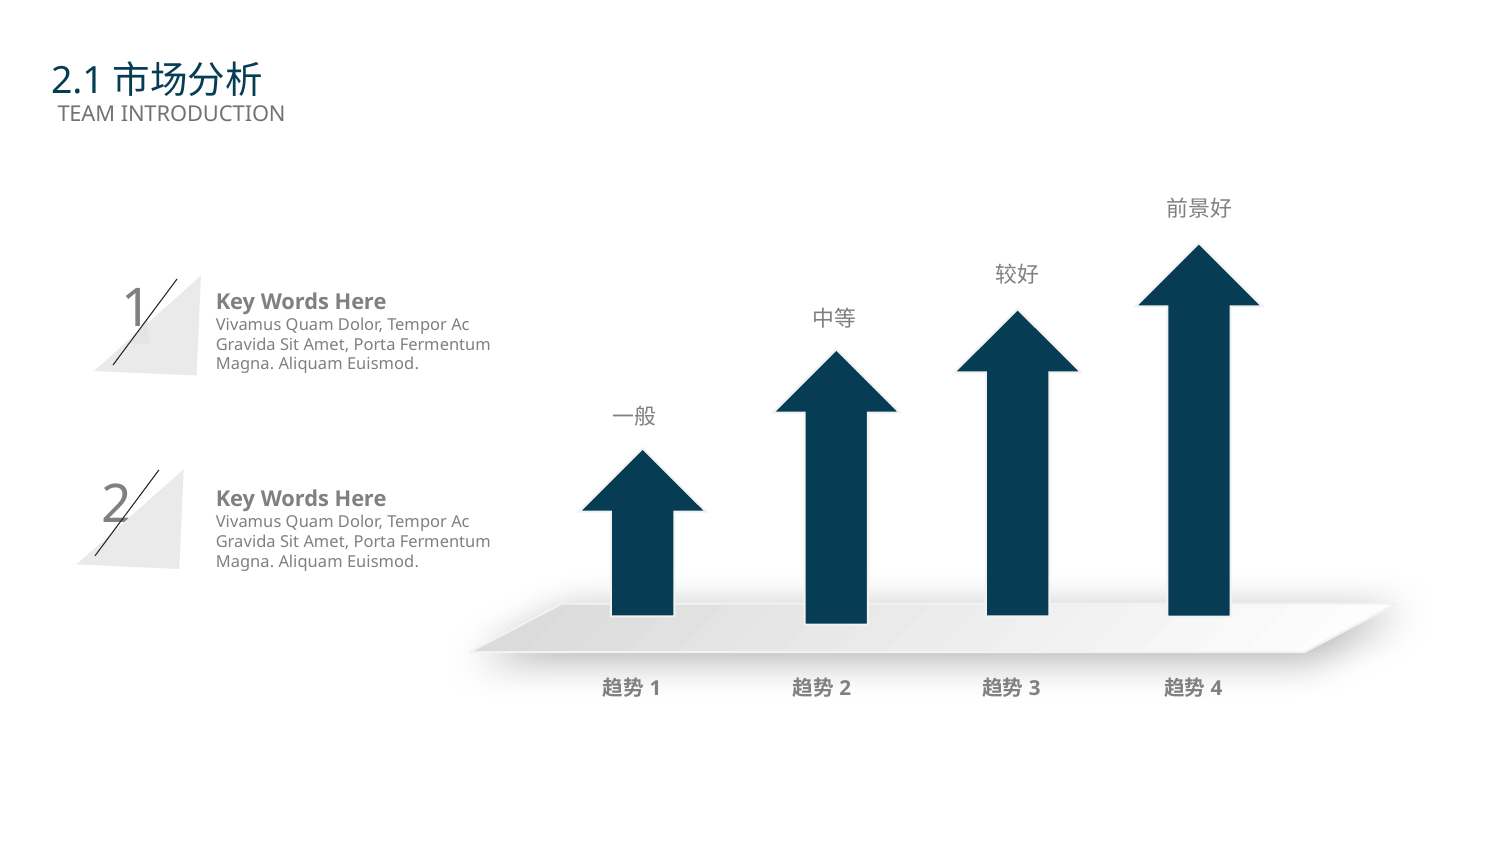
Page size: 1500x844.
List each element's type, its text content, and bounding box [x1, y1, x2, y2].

text_box 中等 [788, 299, 881, 337]
text_box [954, 308, 1082, 617]
text_box [772, 349, 900, 625]
text_box 趋势2 [781, 668, 909, 705]
text_box [94, 275, 201, 376]
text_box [78, 462, 182, 567]
text_box [469, 603, 1397, 653]
text_box [579, 448, 707, 617]
text_box Key Words Here Vivamus Quam Dolor, Tempor Ac Gravida Sit Amet, Porta Fermentum Magna. Aliquam Euismod. [201, 451, 540, 578]
text_box Key Words Here Vivamus Quam Dolor, Tempor Ac Gravida Sit Amet, Porta Fermentum Magna. Aliquam Euismod. [201, 254, 540, 381]
text_box 趋势3 [971, 668, 1098, 705]
text_box 趋势1 [591, 668, 719, 705]
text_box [106, 265, 178, 365]
text_box 前景好 [1133, 189, 1266, 227]
text_box 较好 [971, 255, 1065, 293]
text_box 趋势4 [1152, 668, 1280, 705]
text_box [1135, 243, 1263, 617]
text_box 一般 [571, 396, 698, 435]
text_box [57, 44, 302, 134]
